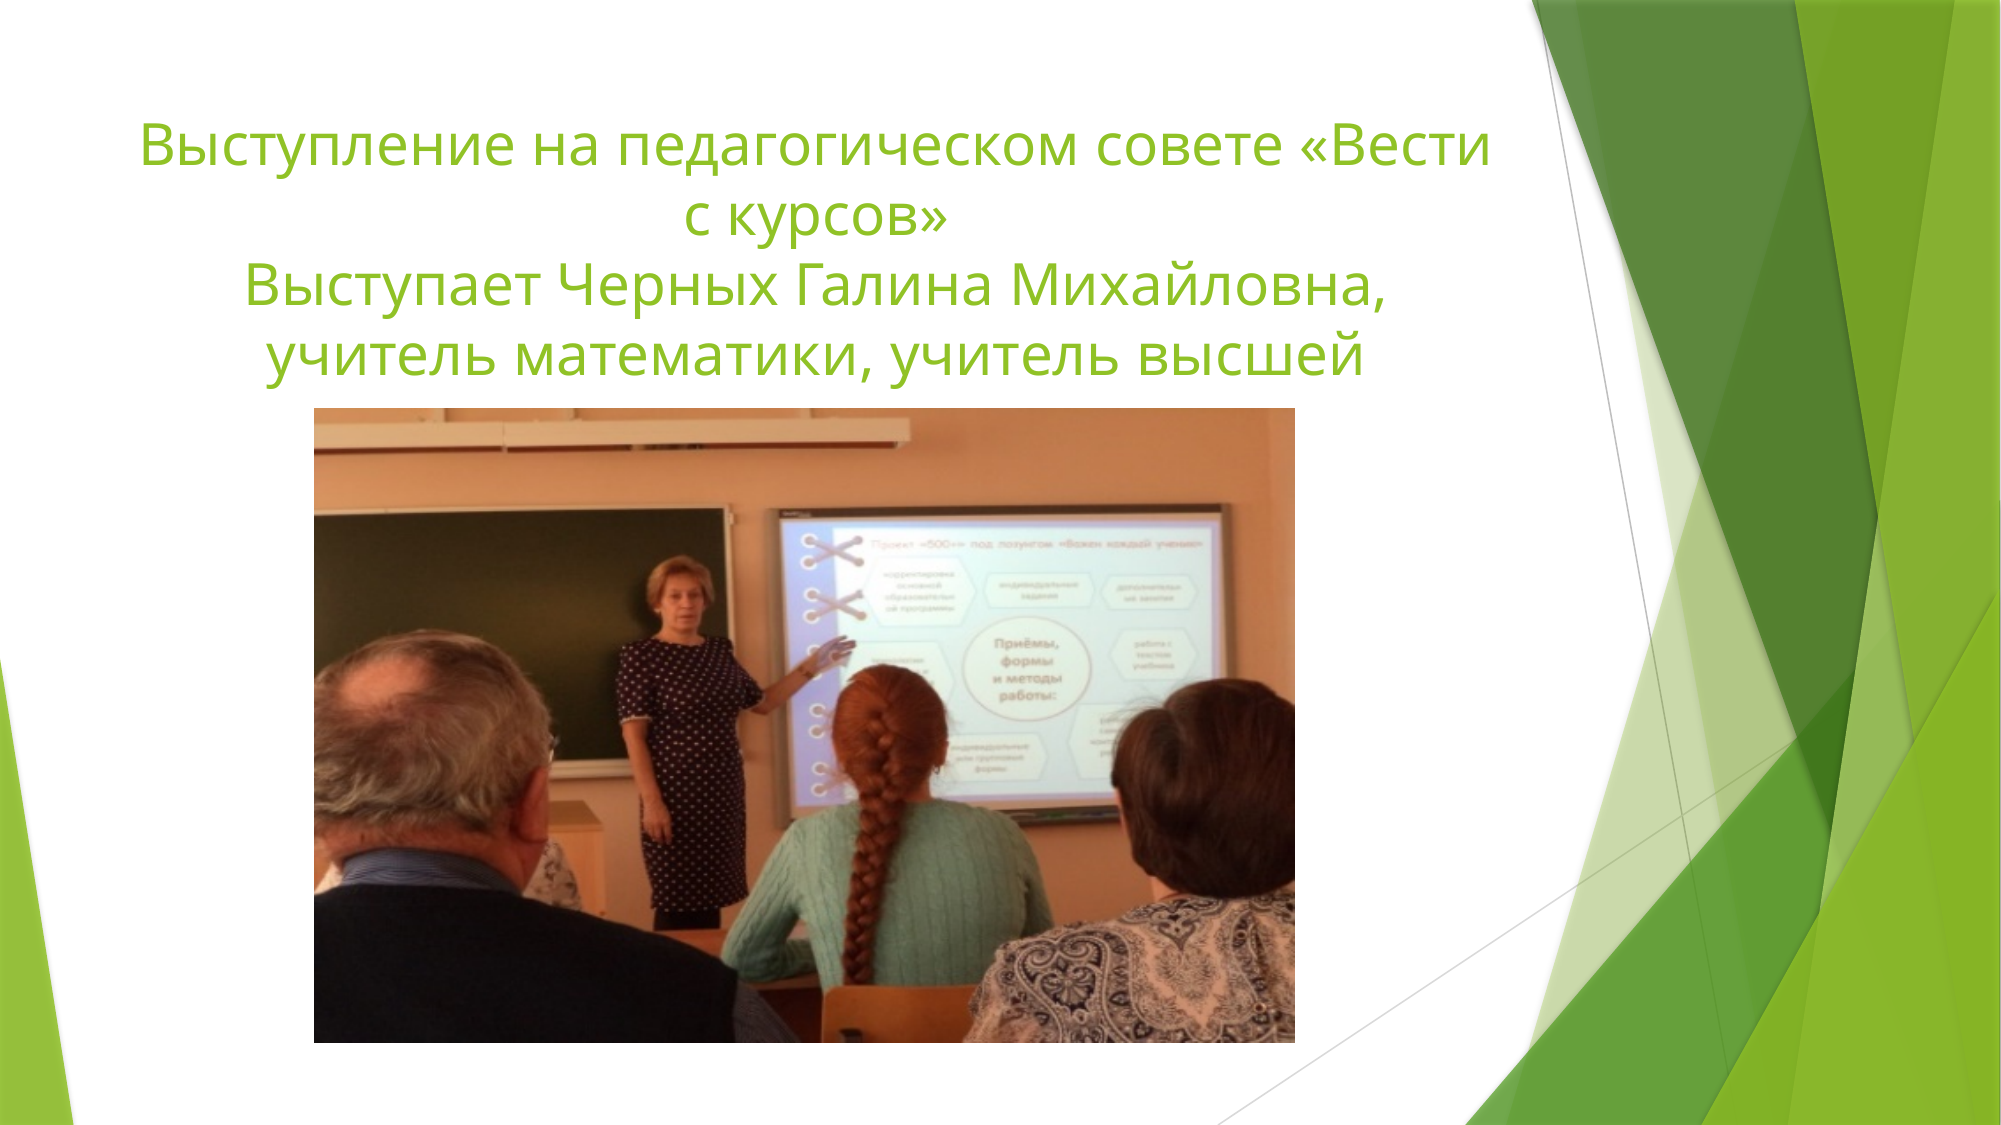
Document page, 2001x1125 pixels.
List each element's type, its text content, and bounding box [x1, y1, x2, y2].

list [313, 408, 1295, 1044]
title Выступление на педагогическом совете «Вести с курсов» Выступает Черных Галина Михайловна, учитель математики, учитель высшей категории [111, 99, 1522, 317]
